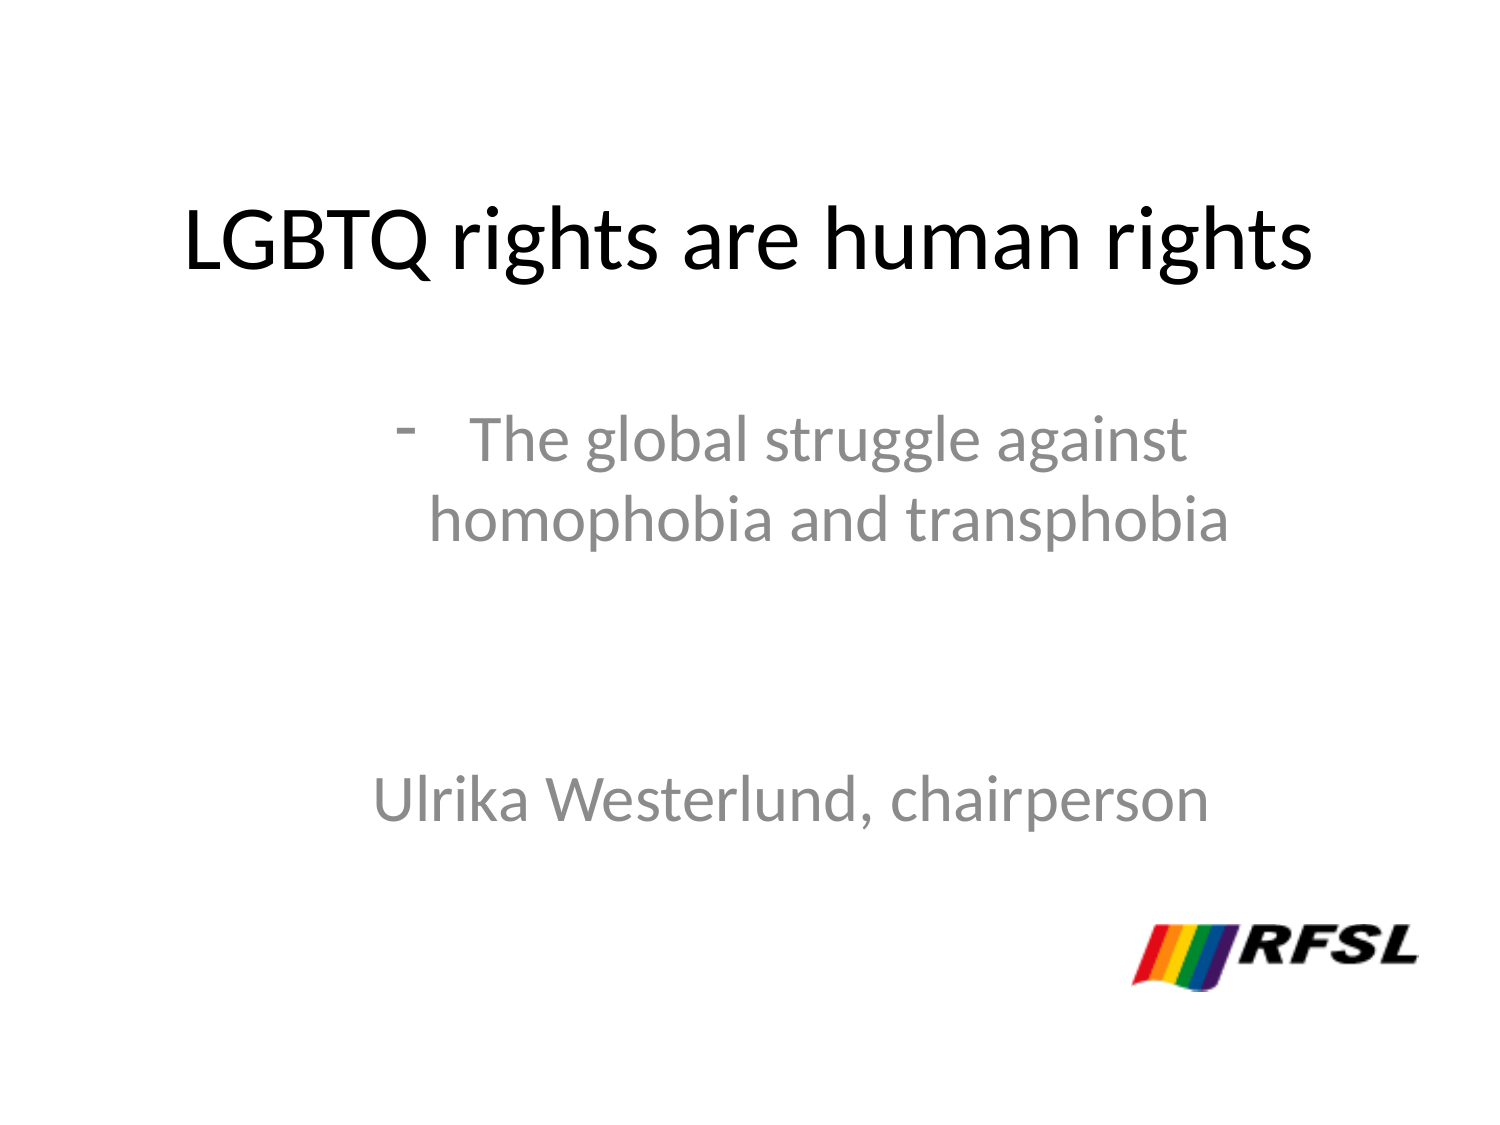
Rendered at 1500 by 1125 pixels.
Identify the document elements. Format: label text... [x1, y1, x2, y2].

picture [1130, 924, 1419, 992]
subtitle The global struggle against homophobia and transphobia Ulrika Westerlund, chairperson [225, 386, 1360, 1030]
title LGBTQ rights are human rights [112, 79, 1388, 387]
